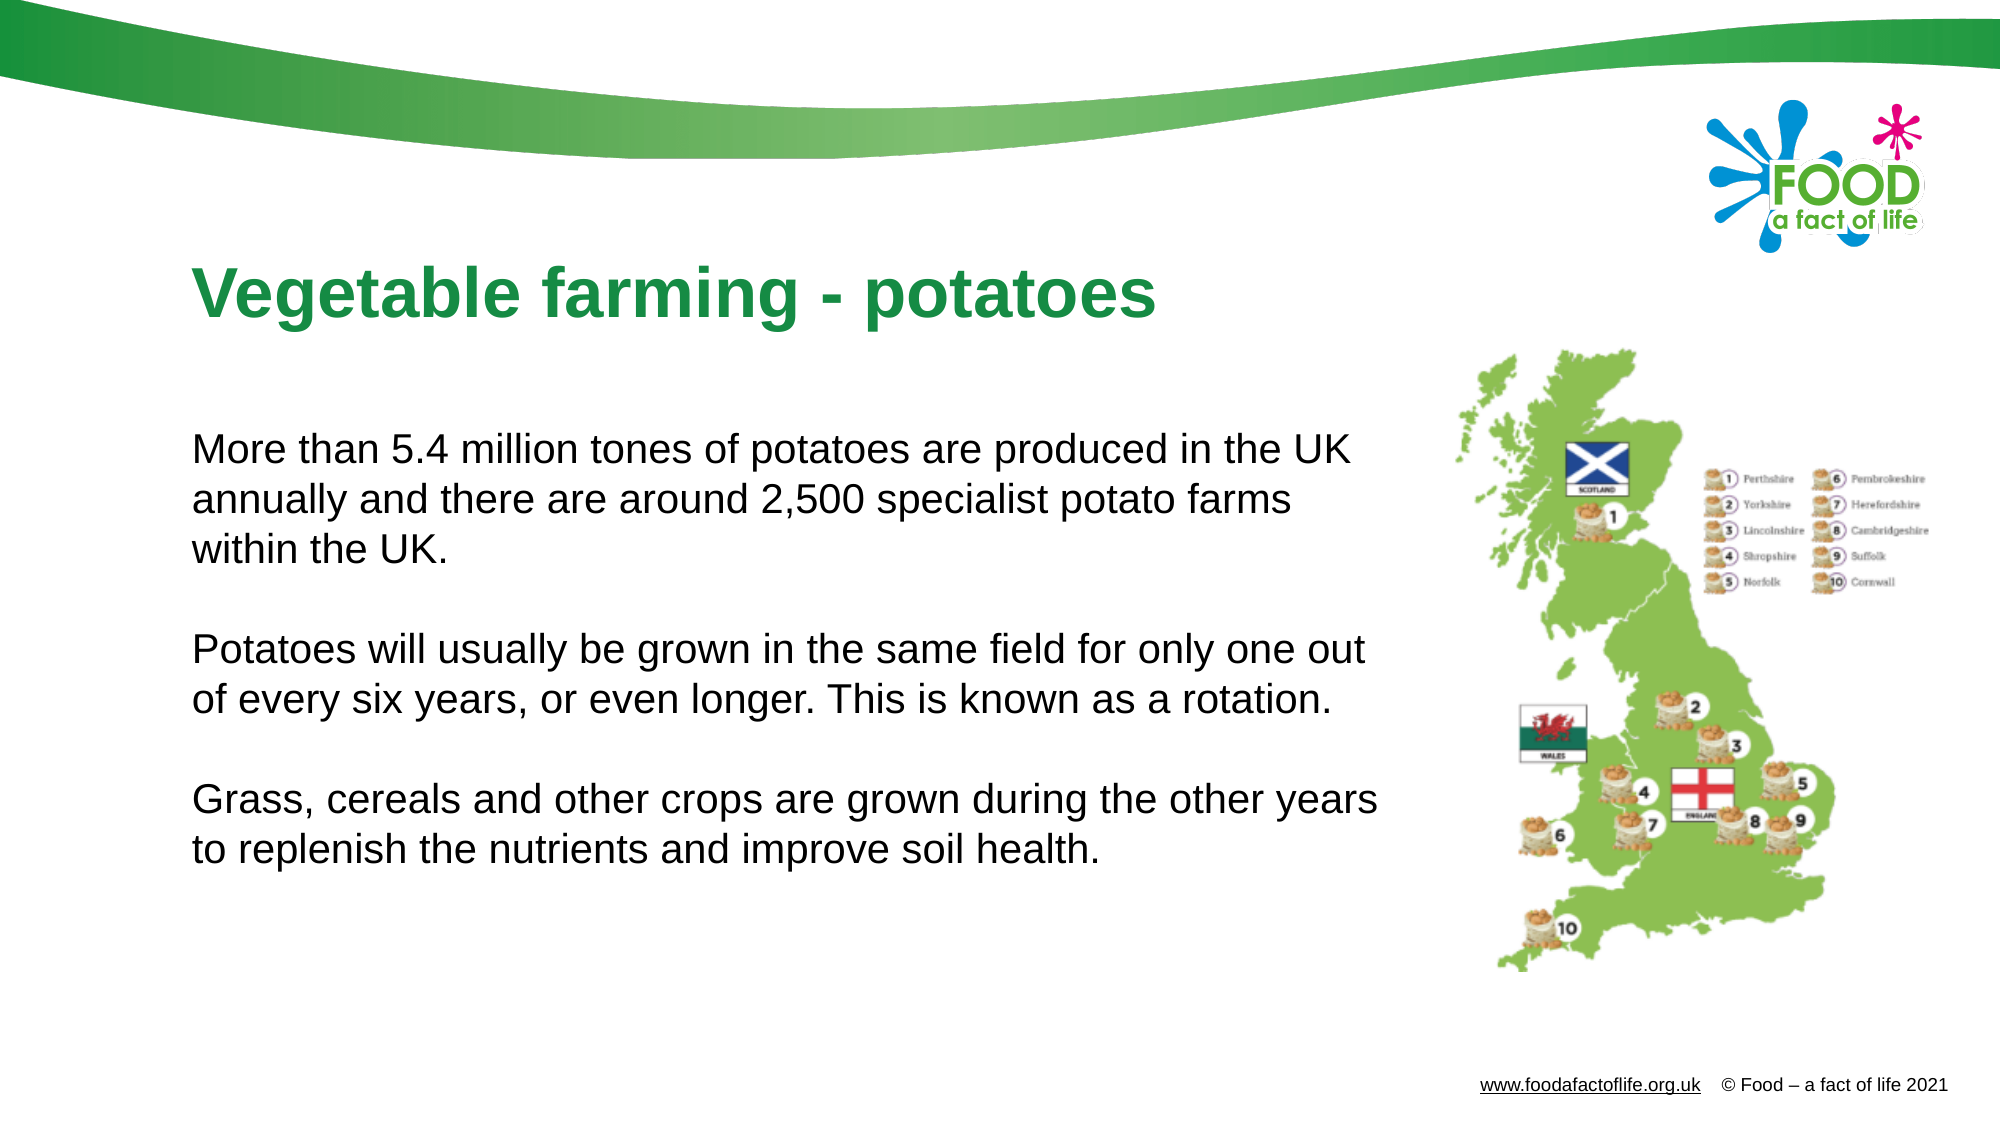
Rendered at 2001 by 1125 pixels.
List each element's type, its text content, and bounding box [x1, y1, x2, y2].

subtitle More than 5.4 million tones of potatoes are produced in the UK annually and there are around 2,500 specialist potato farms within the UK. Potatoes will usually be grown in the same field for only one out of every six years, or even longer. This is known as a rotation. Grass, cereals and other crops are grown during the other years to replenish the nutrients and improve soil health. [191, 421, 1391, 1013]
picture [0, 0, 2000, 1125]
title Vegetable farming - potatoes [191, 256, 1787, 375]
